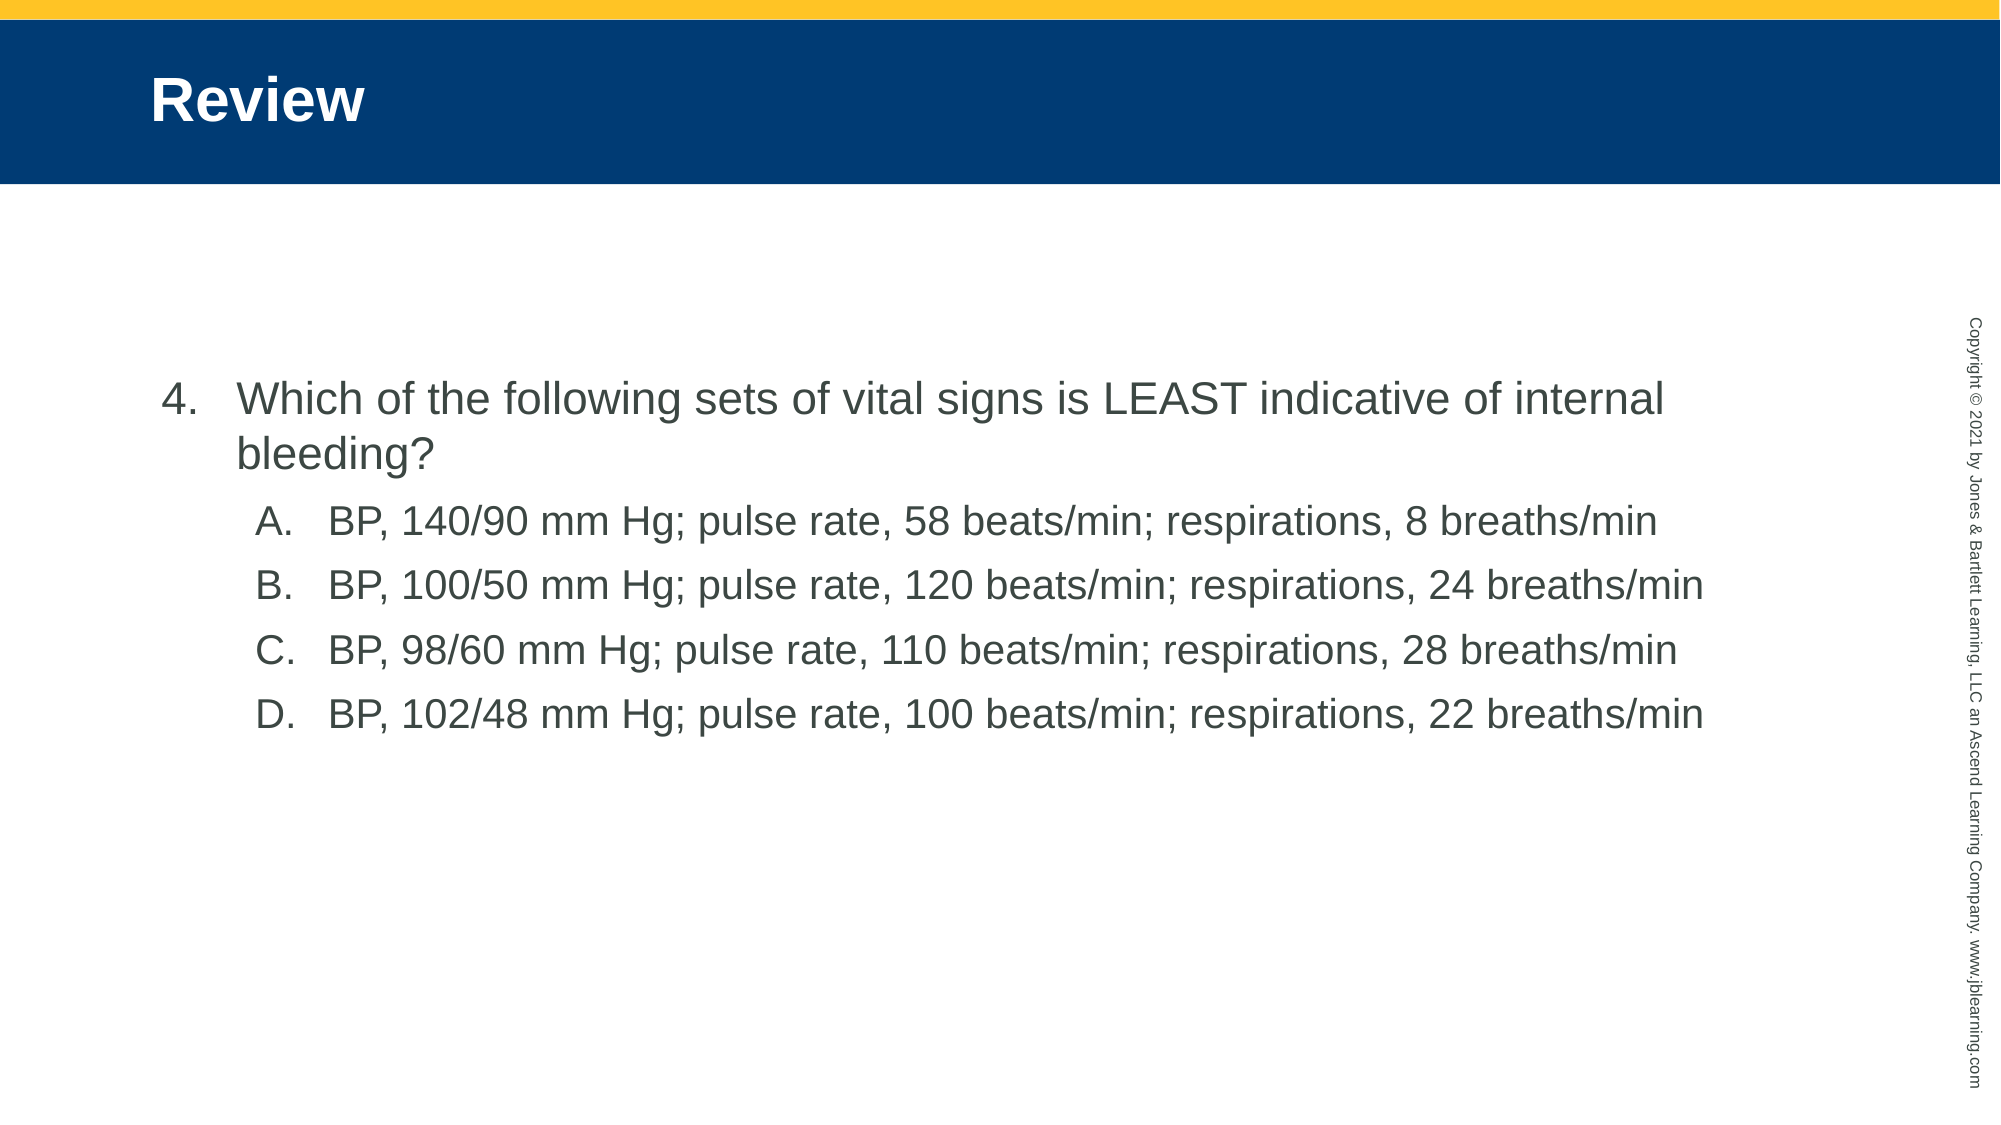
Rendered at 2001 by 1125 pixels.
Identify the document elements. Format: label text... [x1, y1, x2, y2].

title Review [0, 19, 2000, 185]
list Which of the following sets of vital signs is LEAST indicative of internal bleeding? BP, 140/90 mm Hg; pulse rate, 58 beats/min; respirations, 8 breaths/min BP, 100/50 mm Hg; pulse rate, 120 beats/min; respirations, 24 breaths/min BP, 98/60 mm Hg; pulse rate, 110 beats/min; respirations, 28 breaths/min BP, 102/48 mm Hg; pulse rate, 100 beats/min; respirations, 22 breaths/min [146, 361, 1859, 1016]
